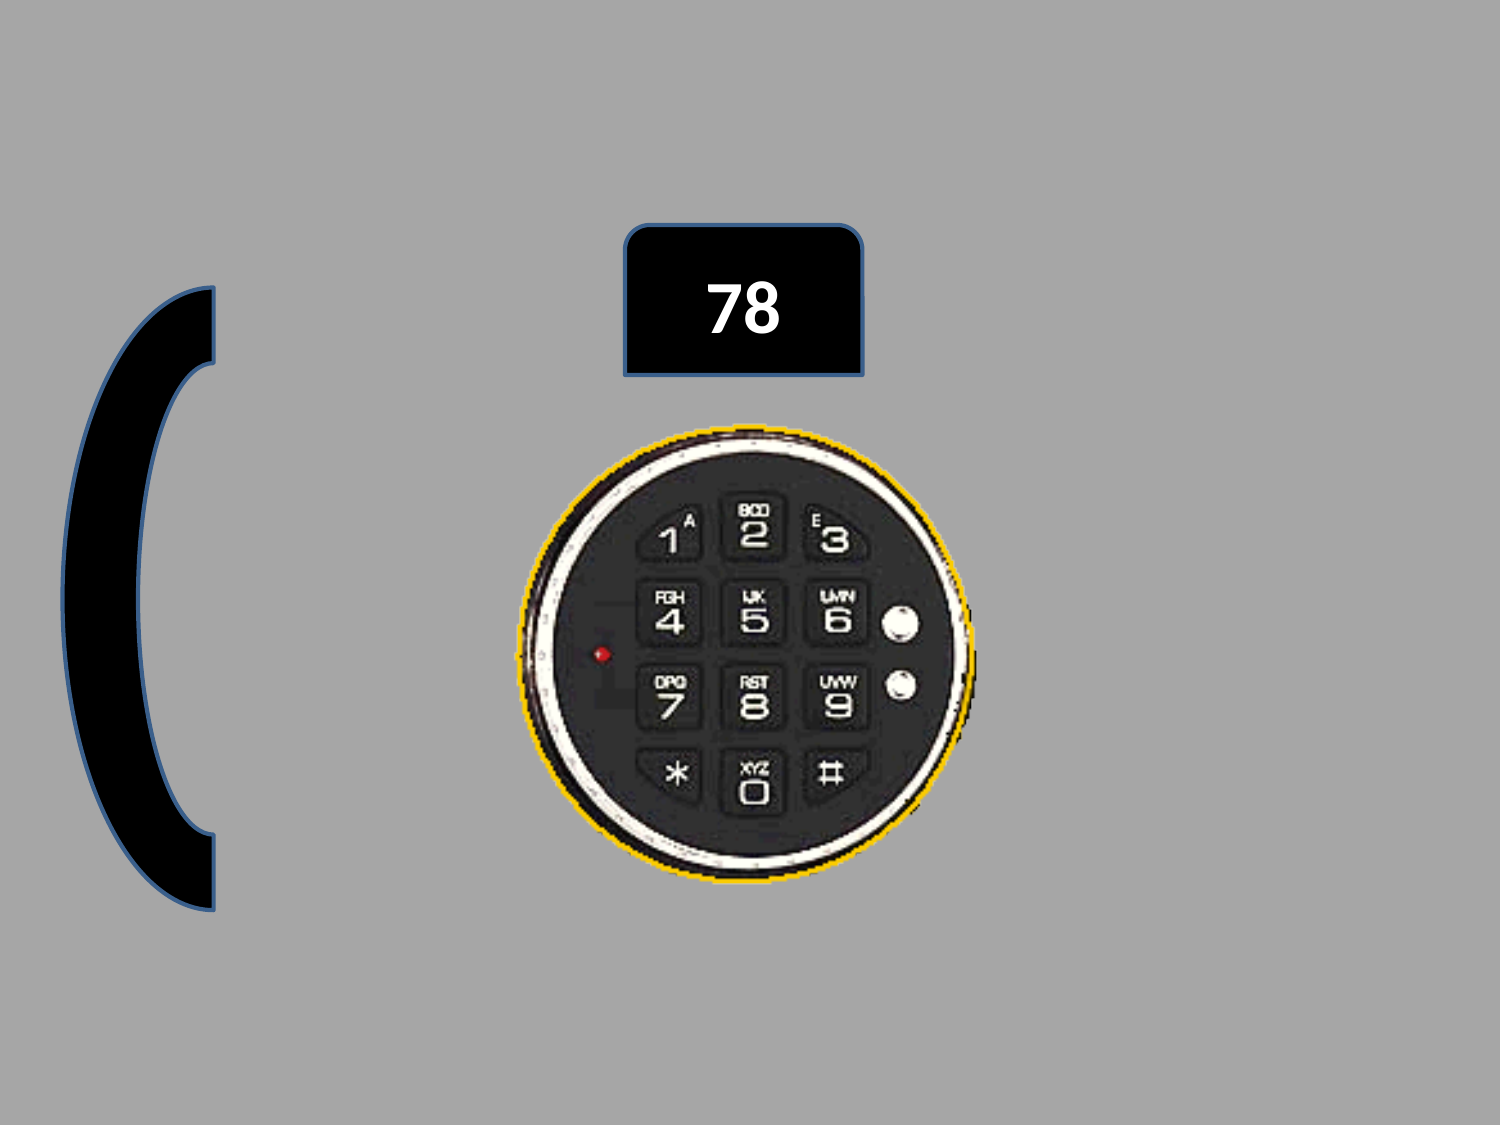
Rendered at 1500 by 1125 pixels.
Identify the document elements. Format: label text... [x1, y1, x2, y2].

picture [499, 412, 988, 901]
text_box [60, 285, 216, 913]
text_box 78 [622, 222, 865, 378]
